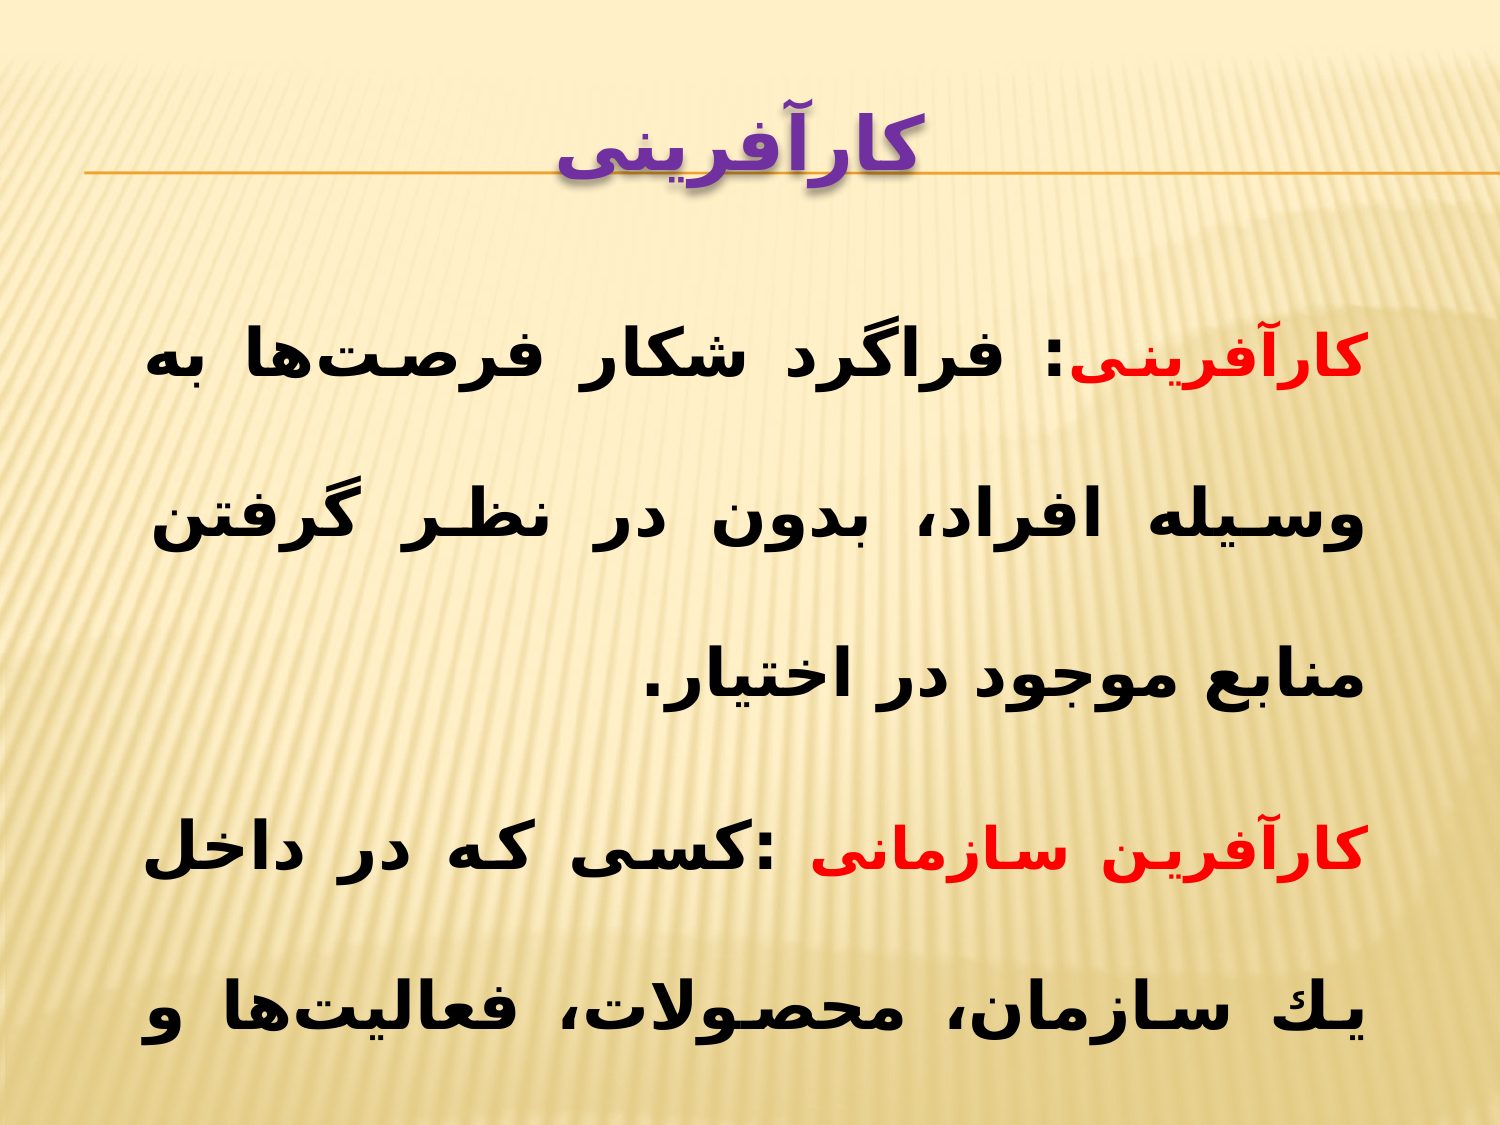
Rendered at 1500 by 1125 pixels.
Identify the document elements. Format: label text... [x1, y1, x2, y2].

list کارآفرینی: فراگرد شکار فرصت‌ها به وسیله افراد، بدون در نظر گرفتن منابع موجود در اختیار. کارآفرین سازمانی :کسی که در داخل يك سازمان، محصولات، فعالیت‌ها و فناوری‌های جدید را کشف و به بهره‌برداری می‌رساند. [117, 222, 1395, 1055]
title کارآفرینی [164, 46, 1317, 222]
